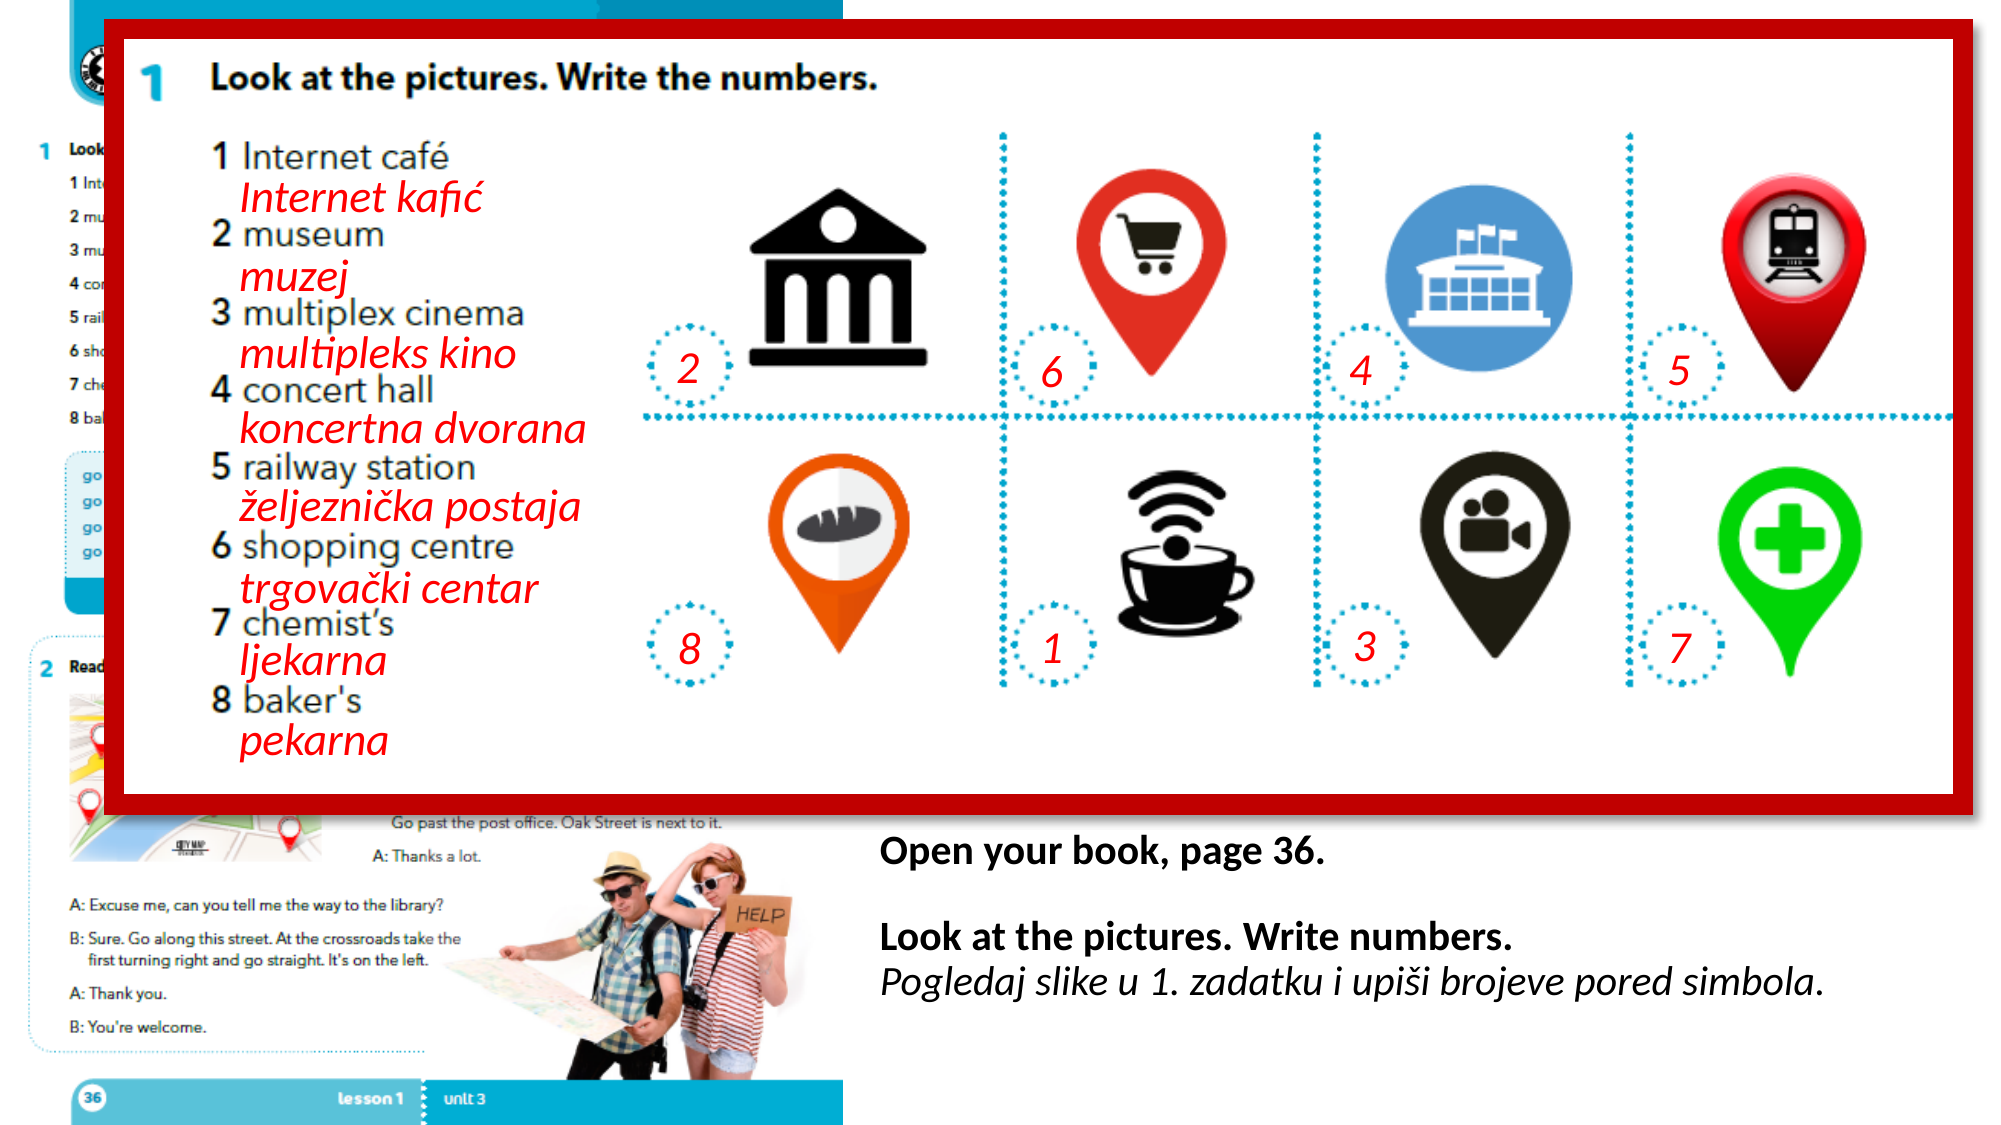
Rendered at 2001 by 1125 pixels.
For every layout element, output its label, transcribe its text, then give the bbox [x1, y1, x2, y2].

picture [1, 0, 1953, 1125]
list Open your book, page 36. [864, 830, 1853, 907]
text_box 5 [1953, 332, 2000, 417]
text_box Look at the pictures. Write numbers. Pogledaj slike u 1. zadatku i upiši brojeve pored simbola. [864, 907, 1940, 1125]
text_box 7 [1953, 610, 2000, 696]
